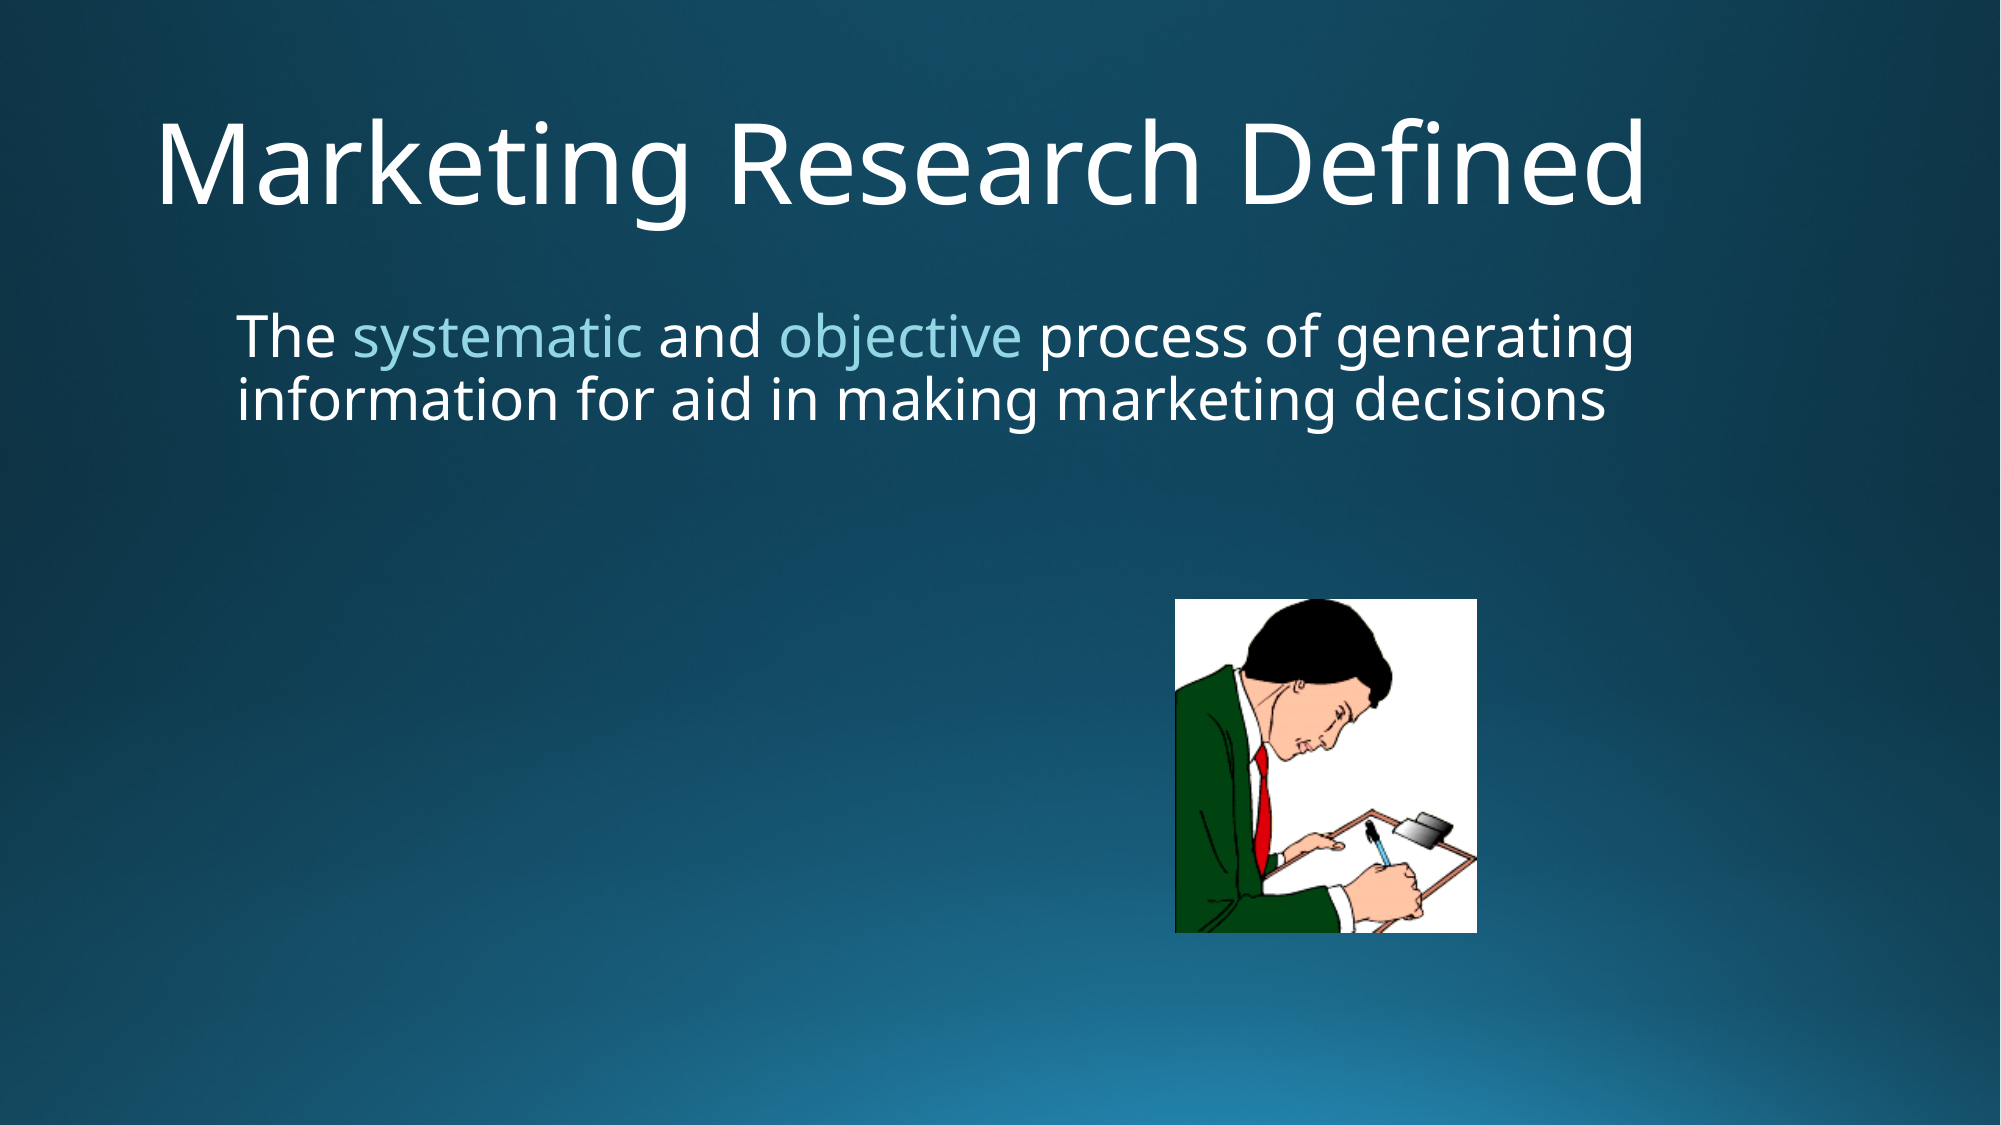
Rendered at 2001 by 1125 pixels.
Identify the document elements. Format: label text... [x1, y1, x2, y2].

picture [0, 0, 2001, 1125]
list The systematic and objective process of generating information for aid in making marketing decisions [183, 299, 1863, 1014]
title Marketing Research Defined [137, 59, 1863, 278]
